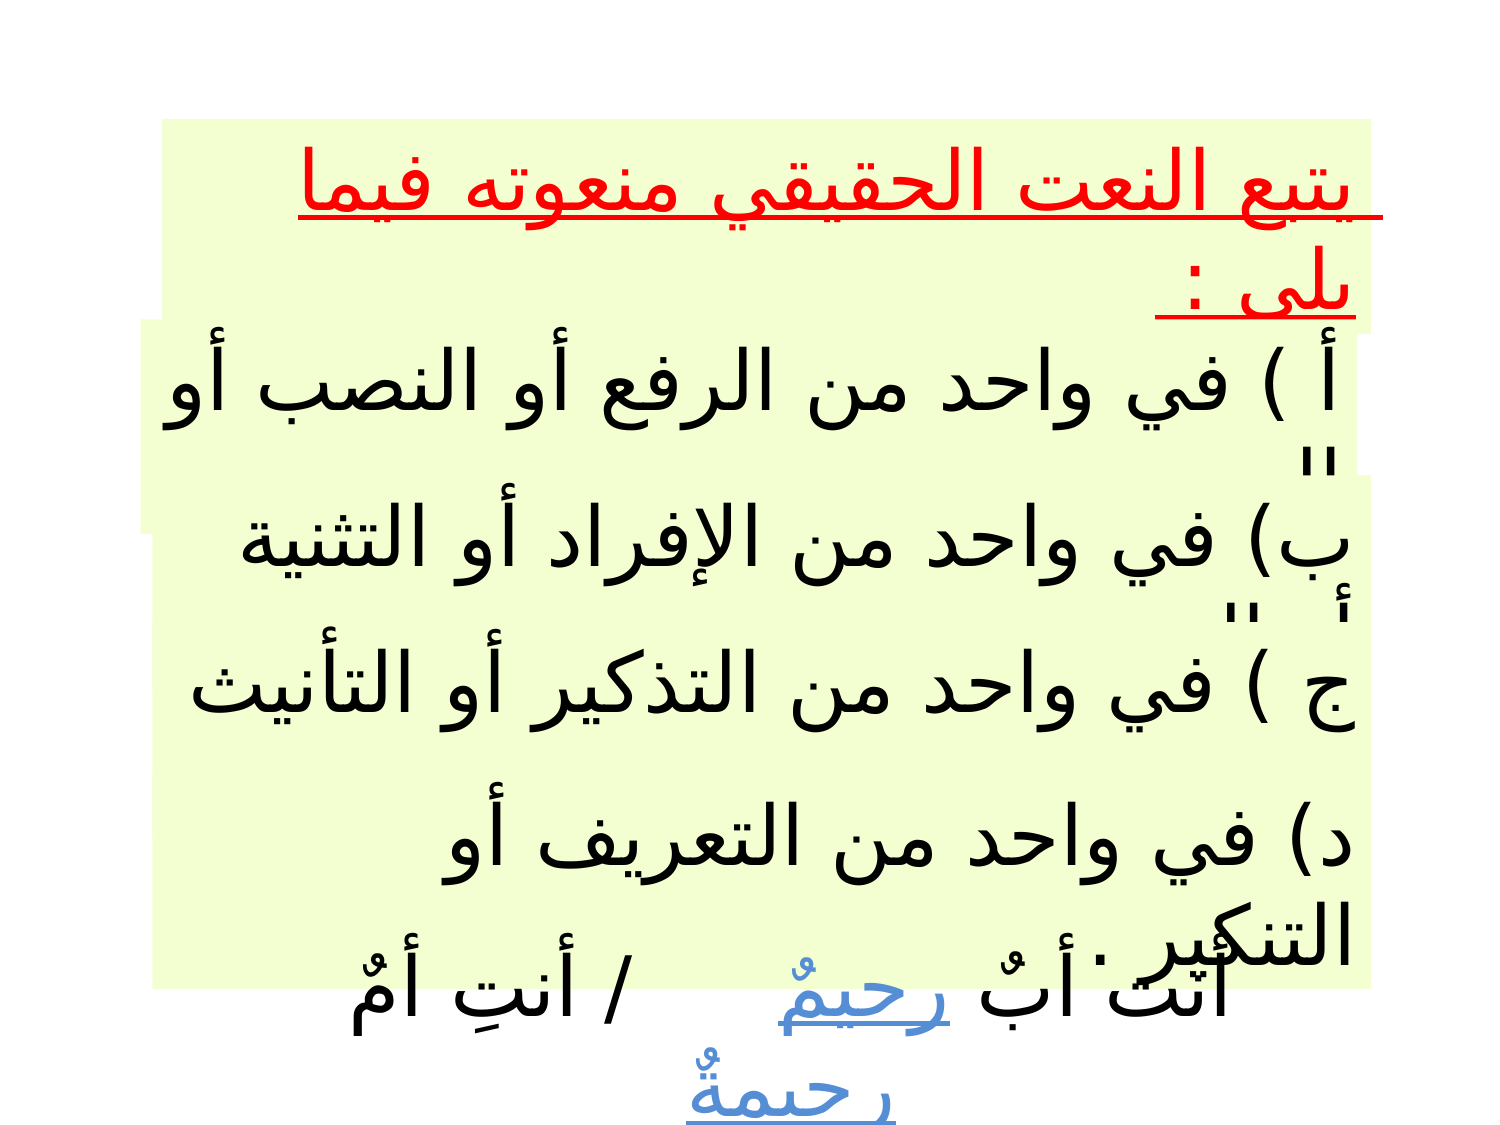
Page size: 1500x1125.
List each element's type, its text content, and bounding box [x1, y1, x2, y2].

text_box أ ) في واحد من الرفع أو النصب أو الجر . [140, 319, 1358, 534]
text_box ب) في واحد من الإفراد أو التثنية أو الجمع . [152, 475, 1372, 622]
text_box د) في واحد من التعريف أو التنكير . [152, 774, 1372, 990]
text_box يتبع النعت الحقيقي منعوته فيما يلي : [161, 119, 1371, 334]
text_box ج ) في واحد من التذكير أو التأنيث . [152, 622, 1372, 774]
text_box أنت أبٌ رحيمٌ / أنتِ أمٌ رحيمةٌ [281, 925, 1301, 1125]
